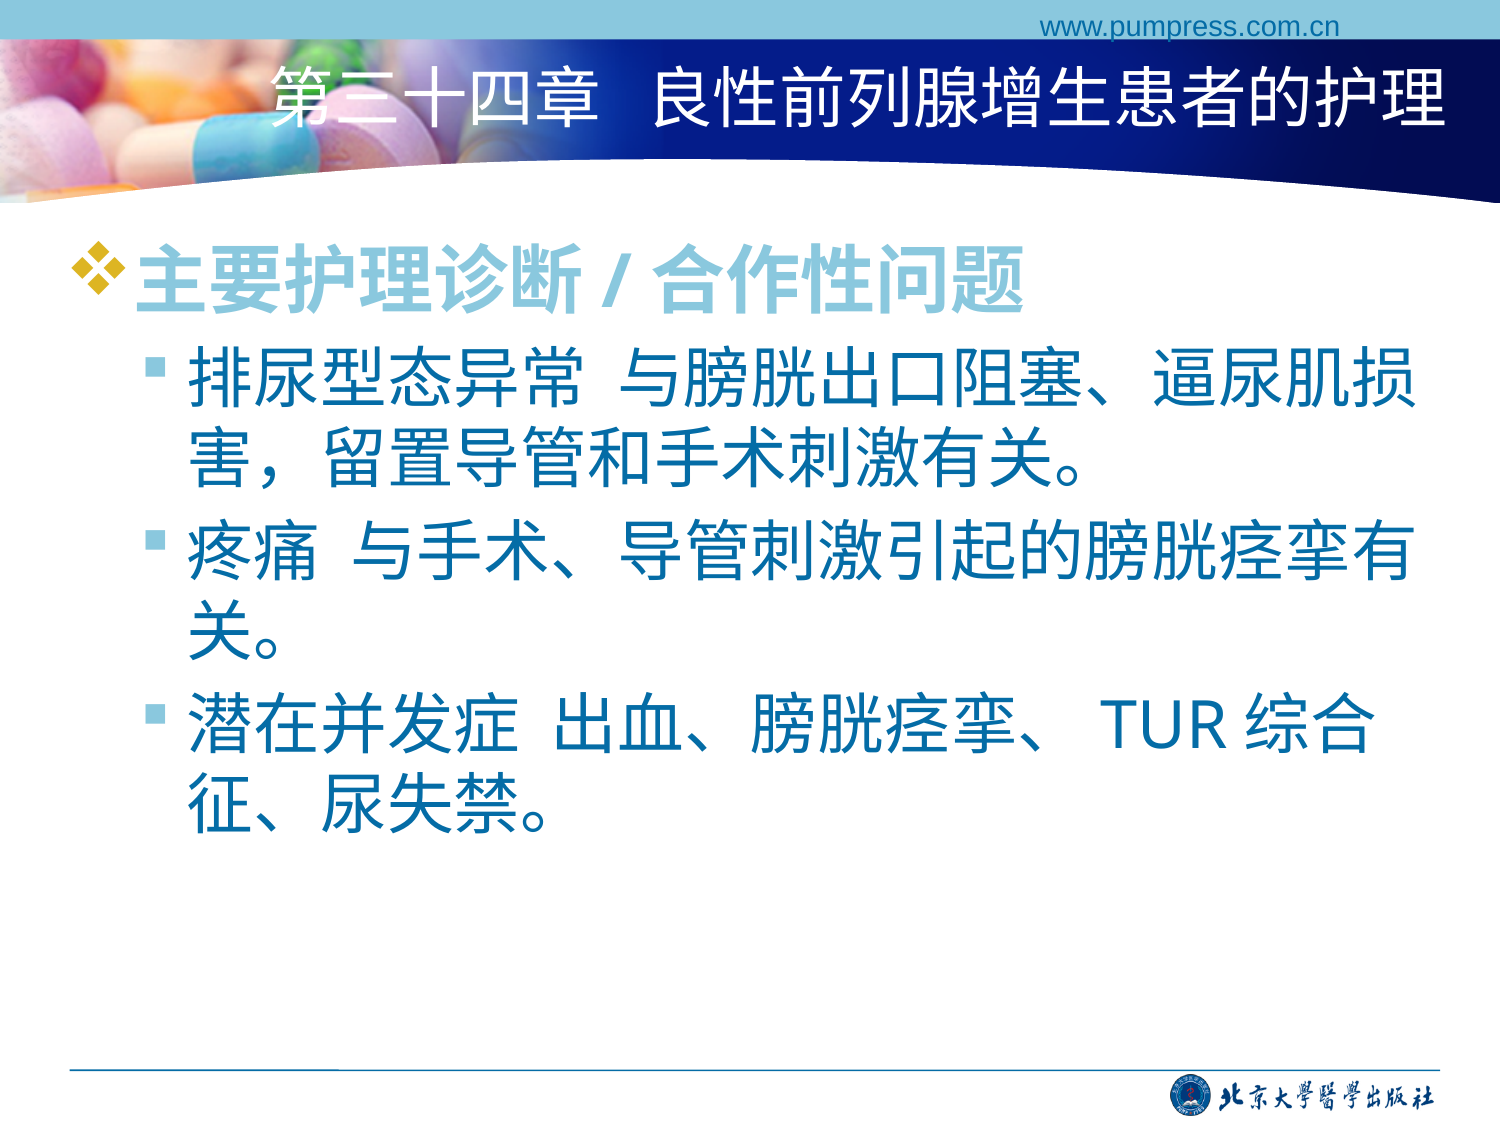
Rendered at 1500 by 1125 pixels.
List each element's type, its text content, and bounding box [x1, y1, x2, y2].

picture [0, 40, 1500, 203]
picture [1170, 1074, 1436, 1118]
list 主要护理诊断/合作性问题 排尿型态异常 与膀胱出口阻塞、逼尿肌损害，留置导管和手术刺激有关。 疼痛 与手术、导管刺激引起的膀胱痉挛有关。 潜在并发症 出血、膀胱痉挛、TUR综合征、尿失禁。 [49, 224, 1463, 1026]
slide_number www.pumpress.com.cn [1025, 0, 1463, 38]
title 第三十四章 良性前列腺增生患者的护理 [137, 49, 1463, 143]
